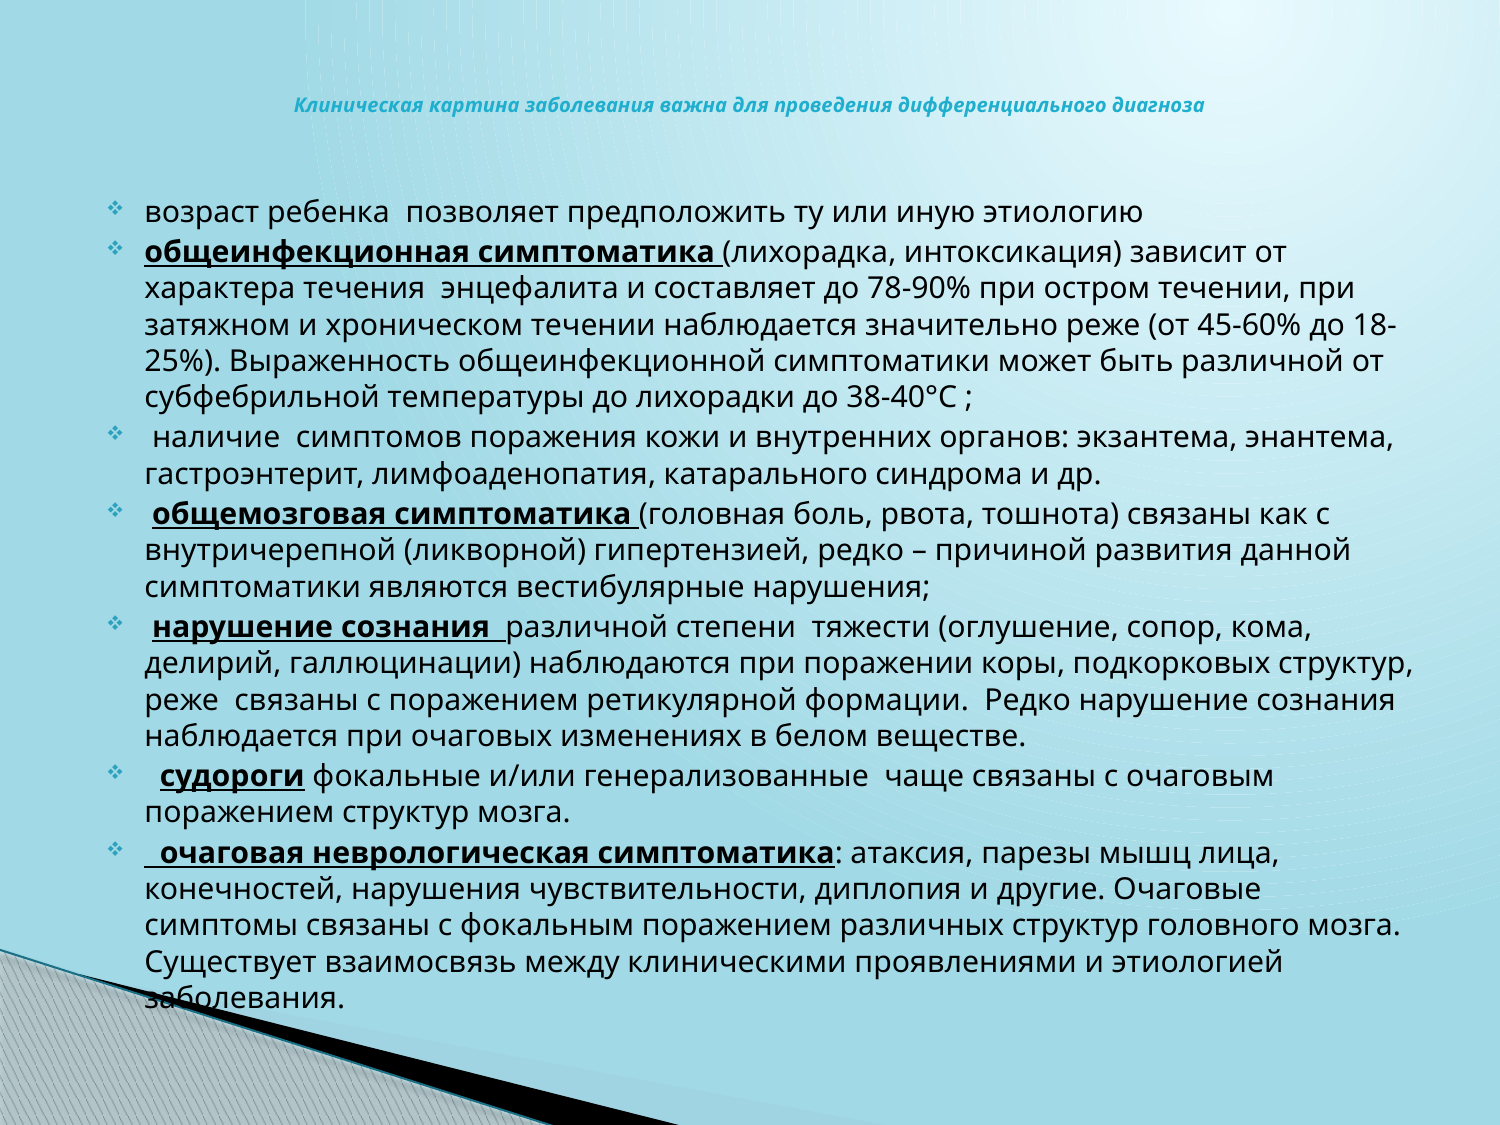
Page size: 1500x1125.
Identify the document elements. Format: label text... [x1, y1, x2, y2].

title Клиническая картина заболевания важна для проведения дифференциального диагноза [75, 45, 1425, 161]
list возраст ребенка позволяет предположить ту или иную этиологию общеинфекционная симптоматика (лихорадка, интоксикация) зависит от характера течения энцефалита и составляет до 78-90% при остром течении, при затяжном и хроническом течении наблюдается значительно реже (от 45-60% до 18-25%). Выраженность общеинфекционной симптоматики может быть различной от субфебрильной температуры до лихорадки до 38-40°С ; наличие симптомов поражения кожи и внутренних органов: экзантема, энантема, гастроэнтерит, лимфоаденопатия, катарального синдрома и др. общемозговая симптоматика (головная боль, рвота, тошнота) связаны как с внутричерепной (ликворной) гипертензией, редко – причиной развития данной симптоматики являются вестибулярные нарушения; нарушение сознания различной степени тяжести (оглушение, сопор, кома, делирий, галлюцинации) наблюдаются при поражении коры, подкорковых структур, реже связаны с поражением ретикулярной формации. Редко нарушение сознания наблюдается при очаговых изменениях в белом веществе. судороги фокальные и/или генерализованные чаще связаны с очаговым поражением структур мозга. очаговая неврологическая симптоматика: атаксия, парезы мышц лица, конечностей, нарушения чувствительности, диплопия и другие. Очаговые симптомы связаны с фокальным поражением различных структур головного мозга. Существует взаимосвязь между клиническими проявлениями и этиологией заболевания. [75, 184, 1436, 1024]
